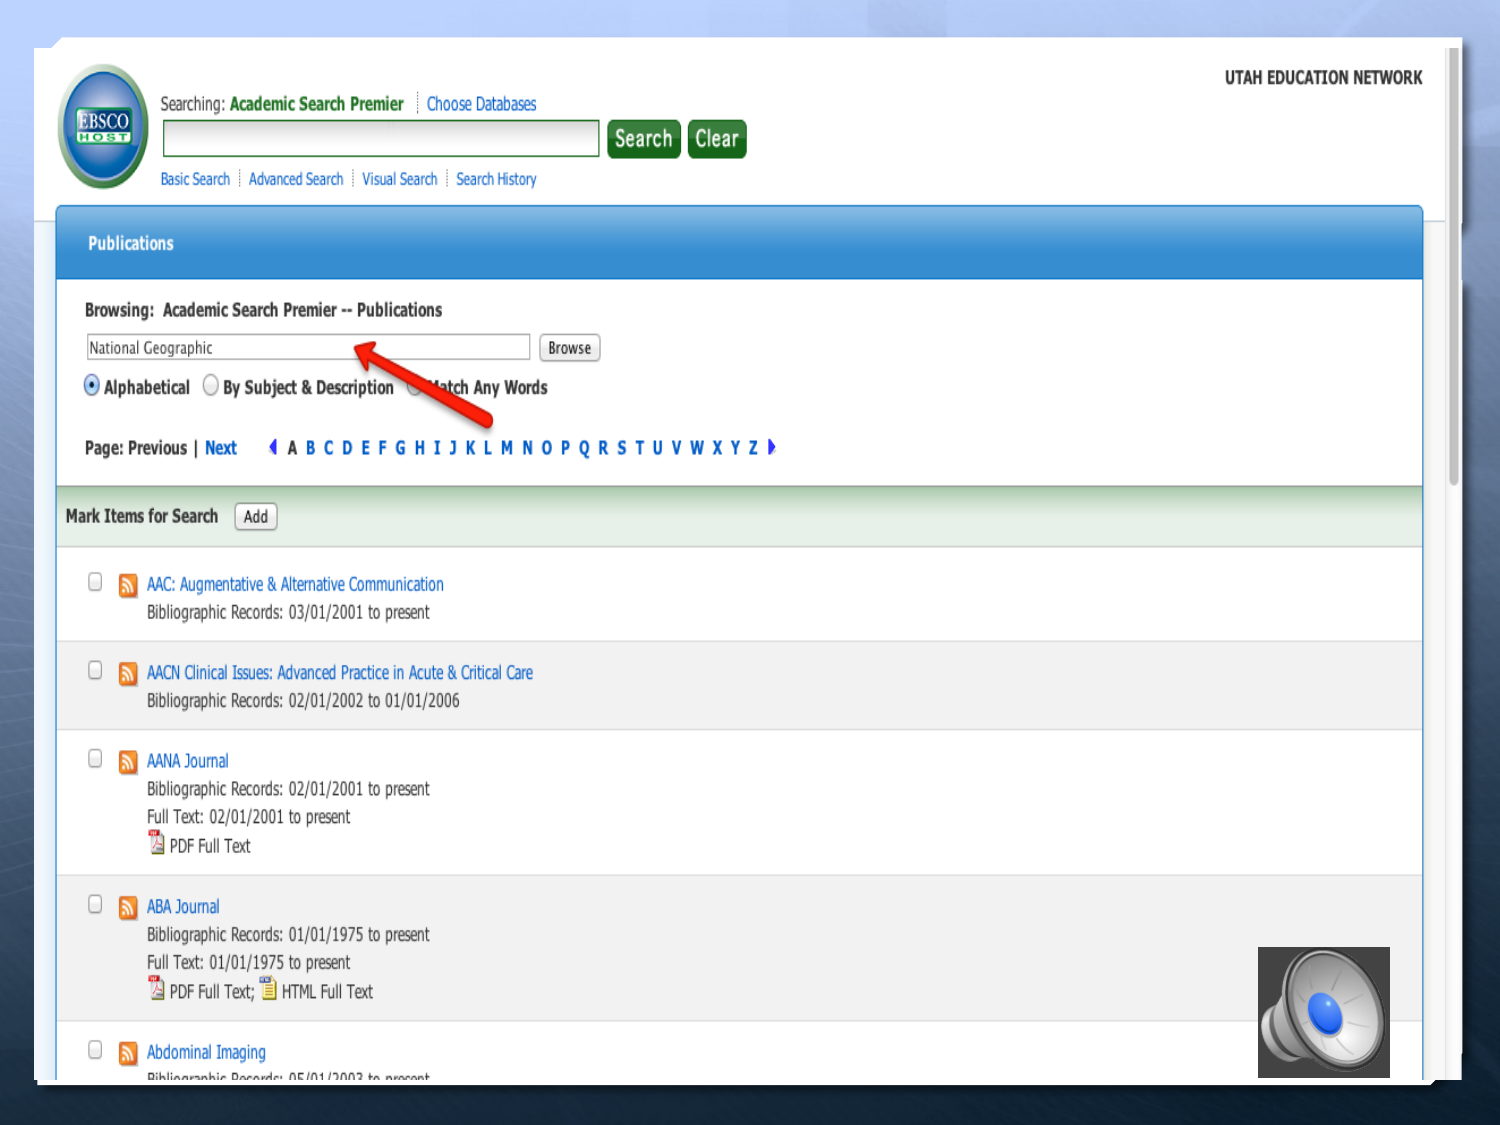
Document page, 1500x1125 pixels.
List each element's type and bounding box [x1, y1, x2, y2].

list [33, 48, 1463, 1080]
picture [1256, 945, 1391, 1080]
